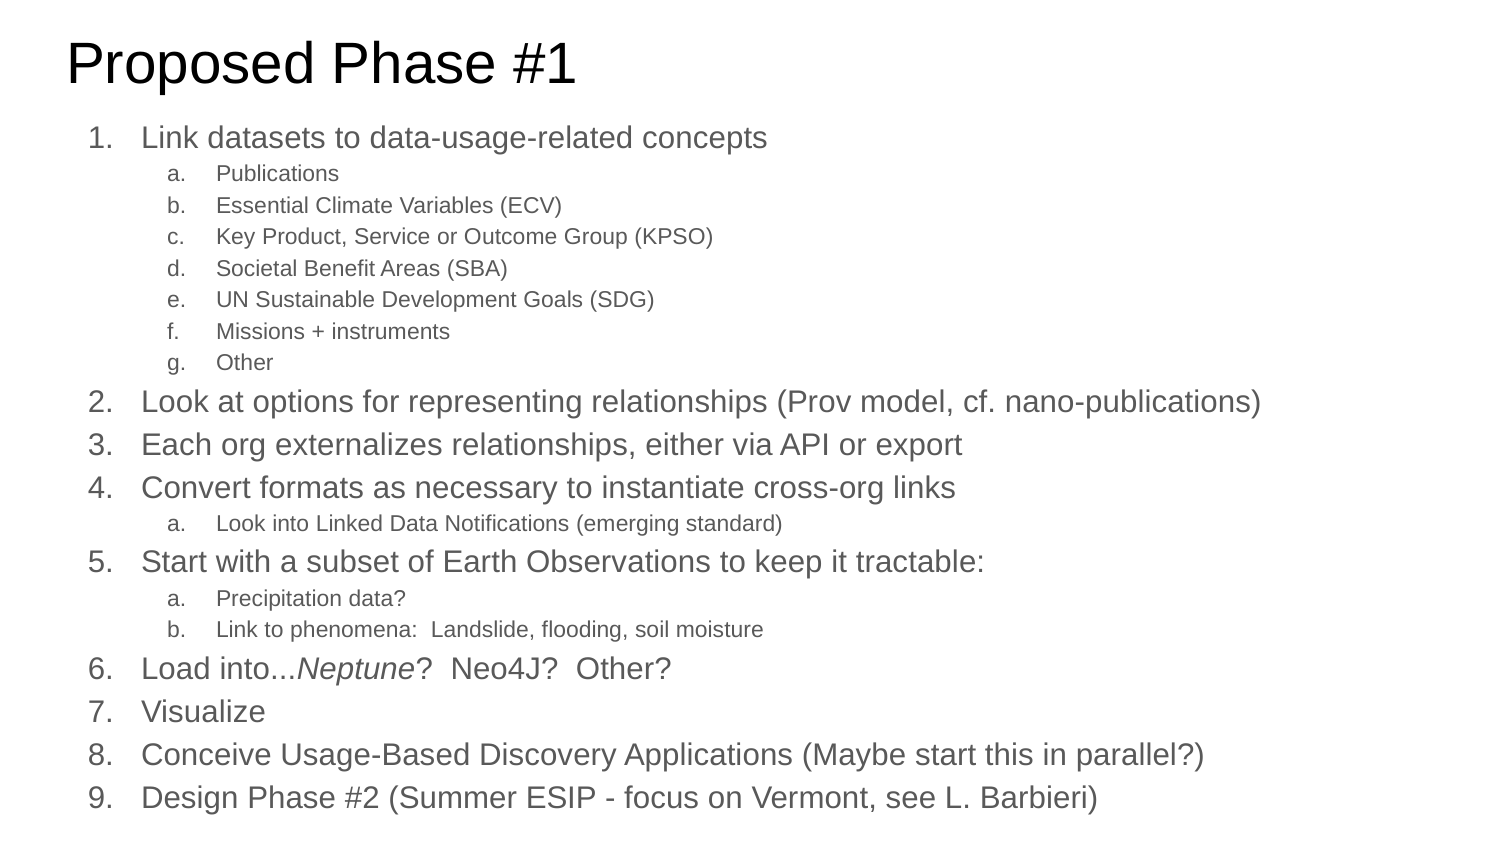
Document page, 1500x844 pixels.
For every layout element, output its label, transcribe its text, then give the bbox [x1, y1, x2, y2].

list Link datasets to data-usage-related concepts Publications Essential Climate Variables (ECV) Key Product, Service or Outcome Group (KPSO) Societal Benefit Areas (SBA) UN Sustainable Development Goals (SDG) Missions + instruments Other Look at options for representing relationships (Prov model, cf. nano-publications) Each org externalizes relationships, either via API or export Convert formats as necessary to instantiate cross-org links Look into Linked Data Notifications (emerging standard) Start with a subset of Earth Observations to keep it tractable: Precipitation data? Link to phenomena: Landslide, flooding, soil moisture Load into...Neptune? Neo4J? Other? Visualize Conceive Usage-Based Discovery Applications (Maybe start this in parallel?) Design Phase #2 (Summer ESIP - focus on Vermont, see L. Barbieri) [51, 96, 1449, 657]
title Proposed Phase #1 [51, 10, 1449, 96]
